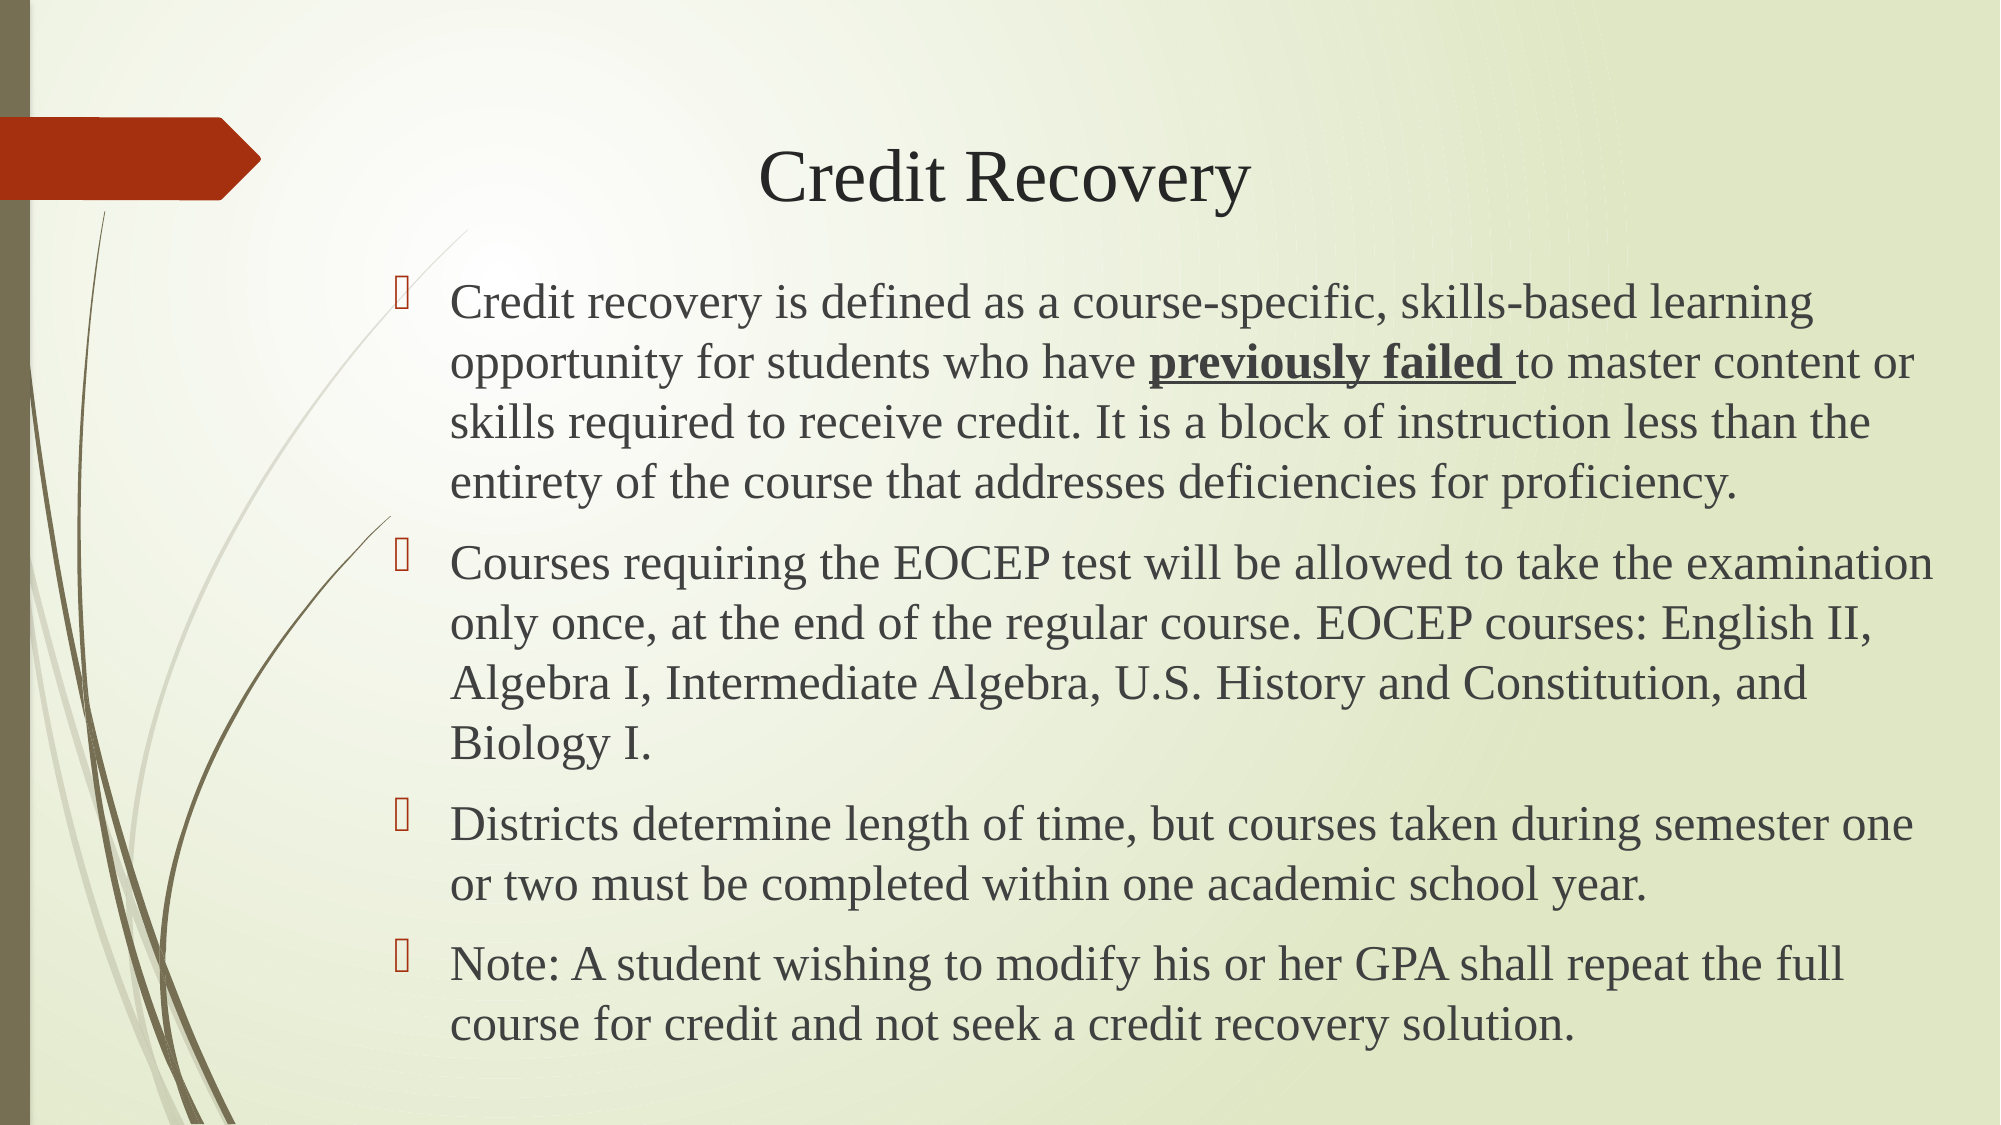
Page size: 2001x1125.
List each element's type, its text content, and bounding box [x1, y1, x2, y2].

list Credit recovery is defined as a course-specific, skills-based learning opportunity for students who have previously failed to master content or skills required to receive credit. It is a block of instruction less than the entirety of the course that addresses deficiencies for proficiency. Courses requiring the EOCEP test will be allowed to take the examination only once, at the end of the regular course. EOCEP courses: English II, Algebra I, Intermediate Algebra, U.S. History and Constitution, and Biology I. Districts determine length of time, but courses taken during semester one or two must be completed within one academic school year. Note: A student wishing to modify his or her GPA shall repeat the full course for credit and not seek a credit recovery solution. [378, 260, 1951, 1125]
title Credit Recovery [743, 118, 2000, 239]
